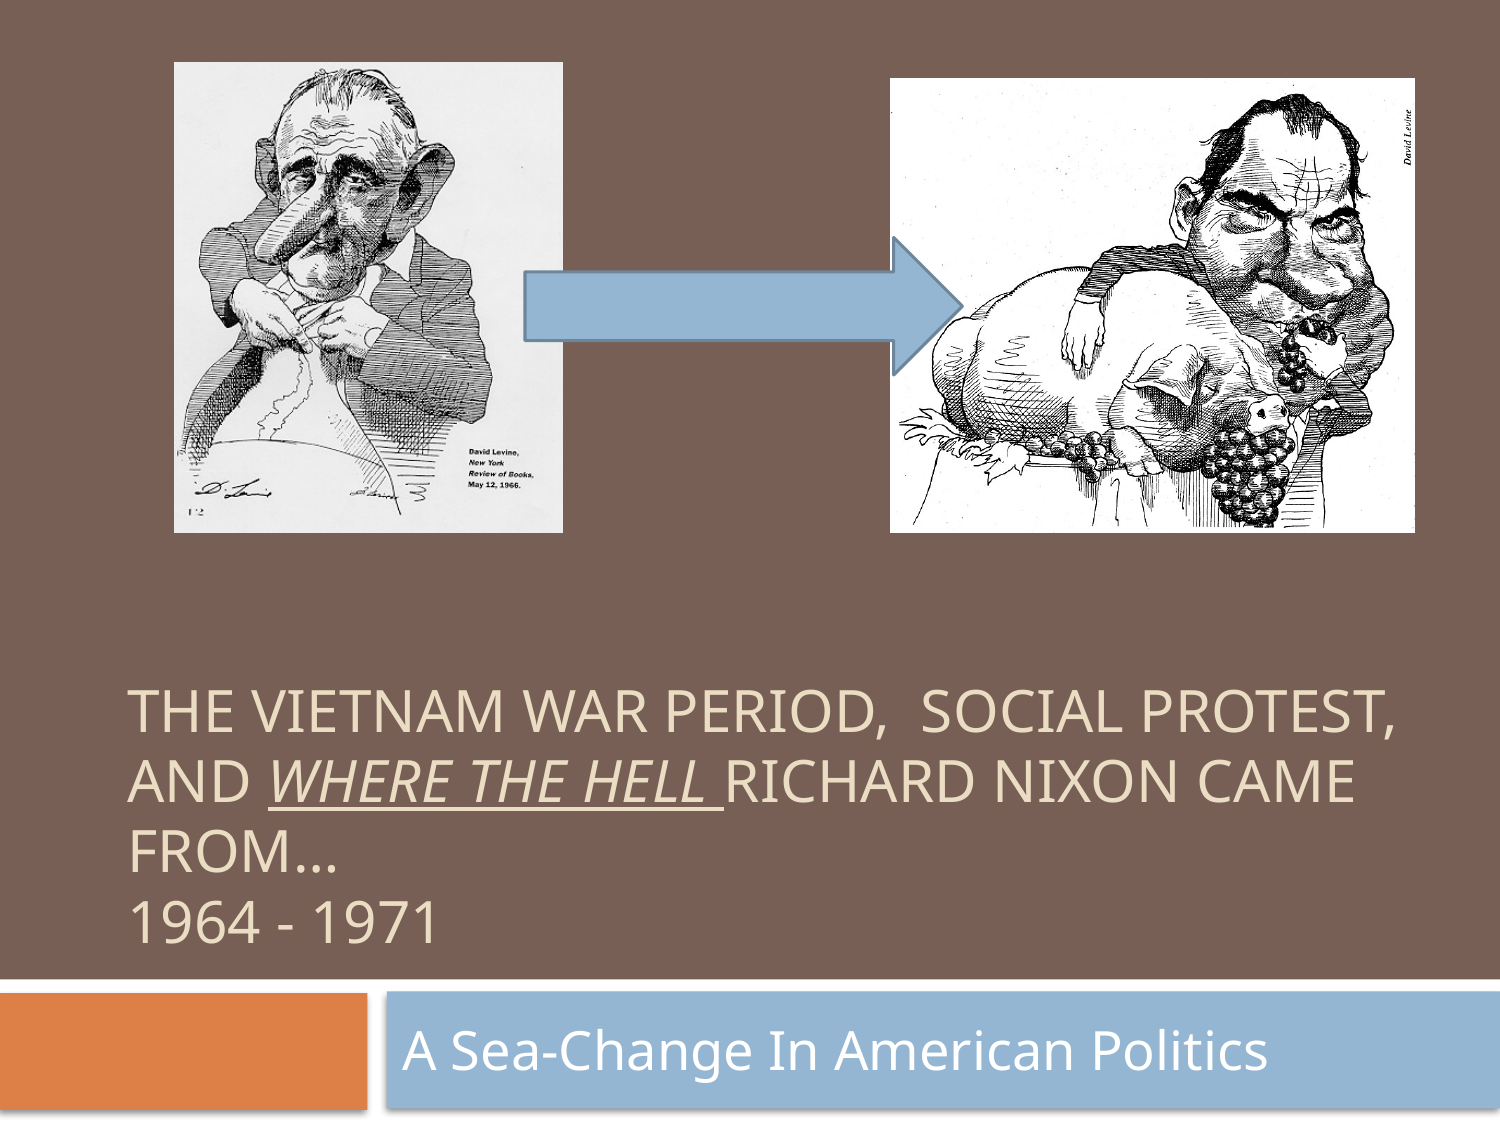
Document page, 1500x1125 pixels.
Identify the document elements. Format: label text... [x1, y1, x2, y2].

text_box [568, 270, 884, 343]
subtitle A Sea-Change In American Politics [387, 992, 1488, 1105]
title the Vietnam War Period, Social Protest, and Where the Hell Richard Nixon came from… 1964 - 1971 [112, 662, 1450, 963]
picture [174, 62, 563, 533]
picture [889, 78, 1415, 533]
